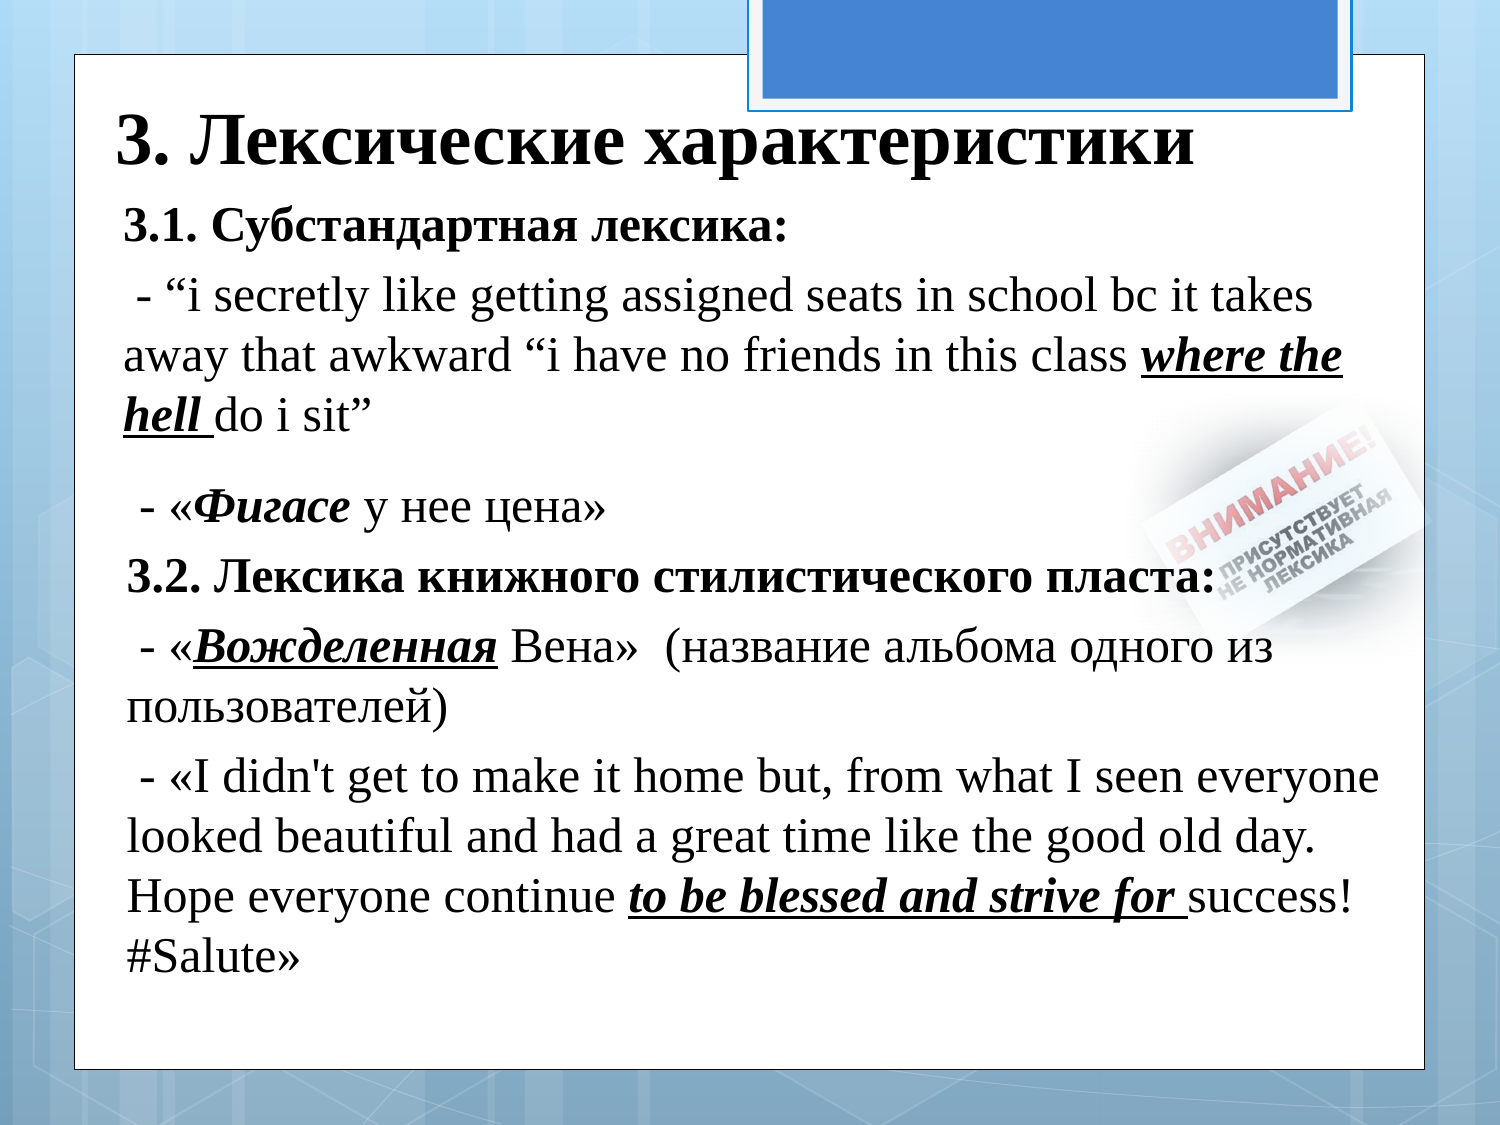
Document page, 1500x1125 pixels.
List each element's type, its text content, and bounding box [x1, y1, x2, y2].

picture [1117, 385, 1468, 670]
text_box 3.1. Субстандартная лексика: - “i secretly like getting assigned seats in school bc it takes away that awkward “i have no friends in this class where the hell do i sit” [97, 184, 1421, 450]
list - «Фигасе у нее цена» 3.2. Лексика книжного стилистического пласта: - «Вожделенная Вена» (название альбома одного из пользователей) - «I didn't get to make it home but, from what I seen everyone looked beautiful and had a great time like the good old day. Hope everyone continue to be blessed and strive for success! #Salute» [100, 465, 1424, 1021]
title 3. Лексические характеристики [100, 0, 1466, 188]
